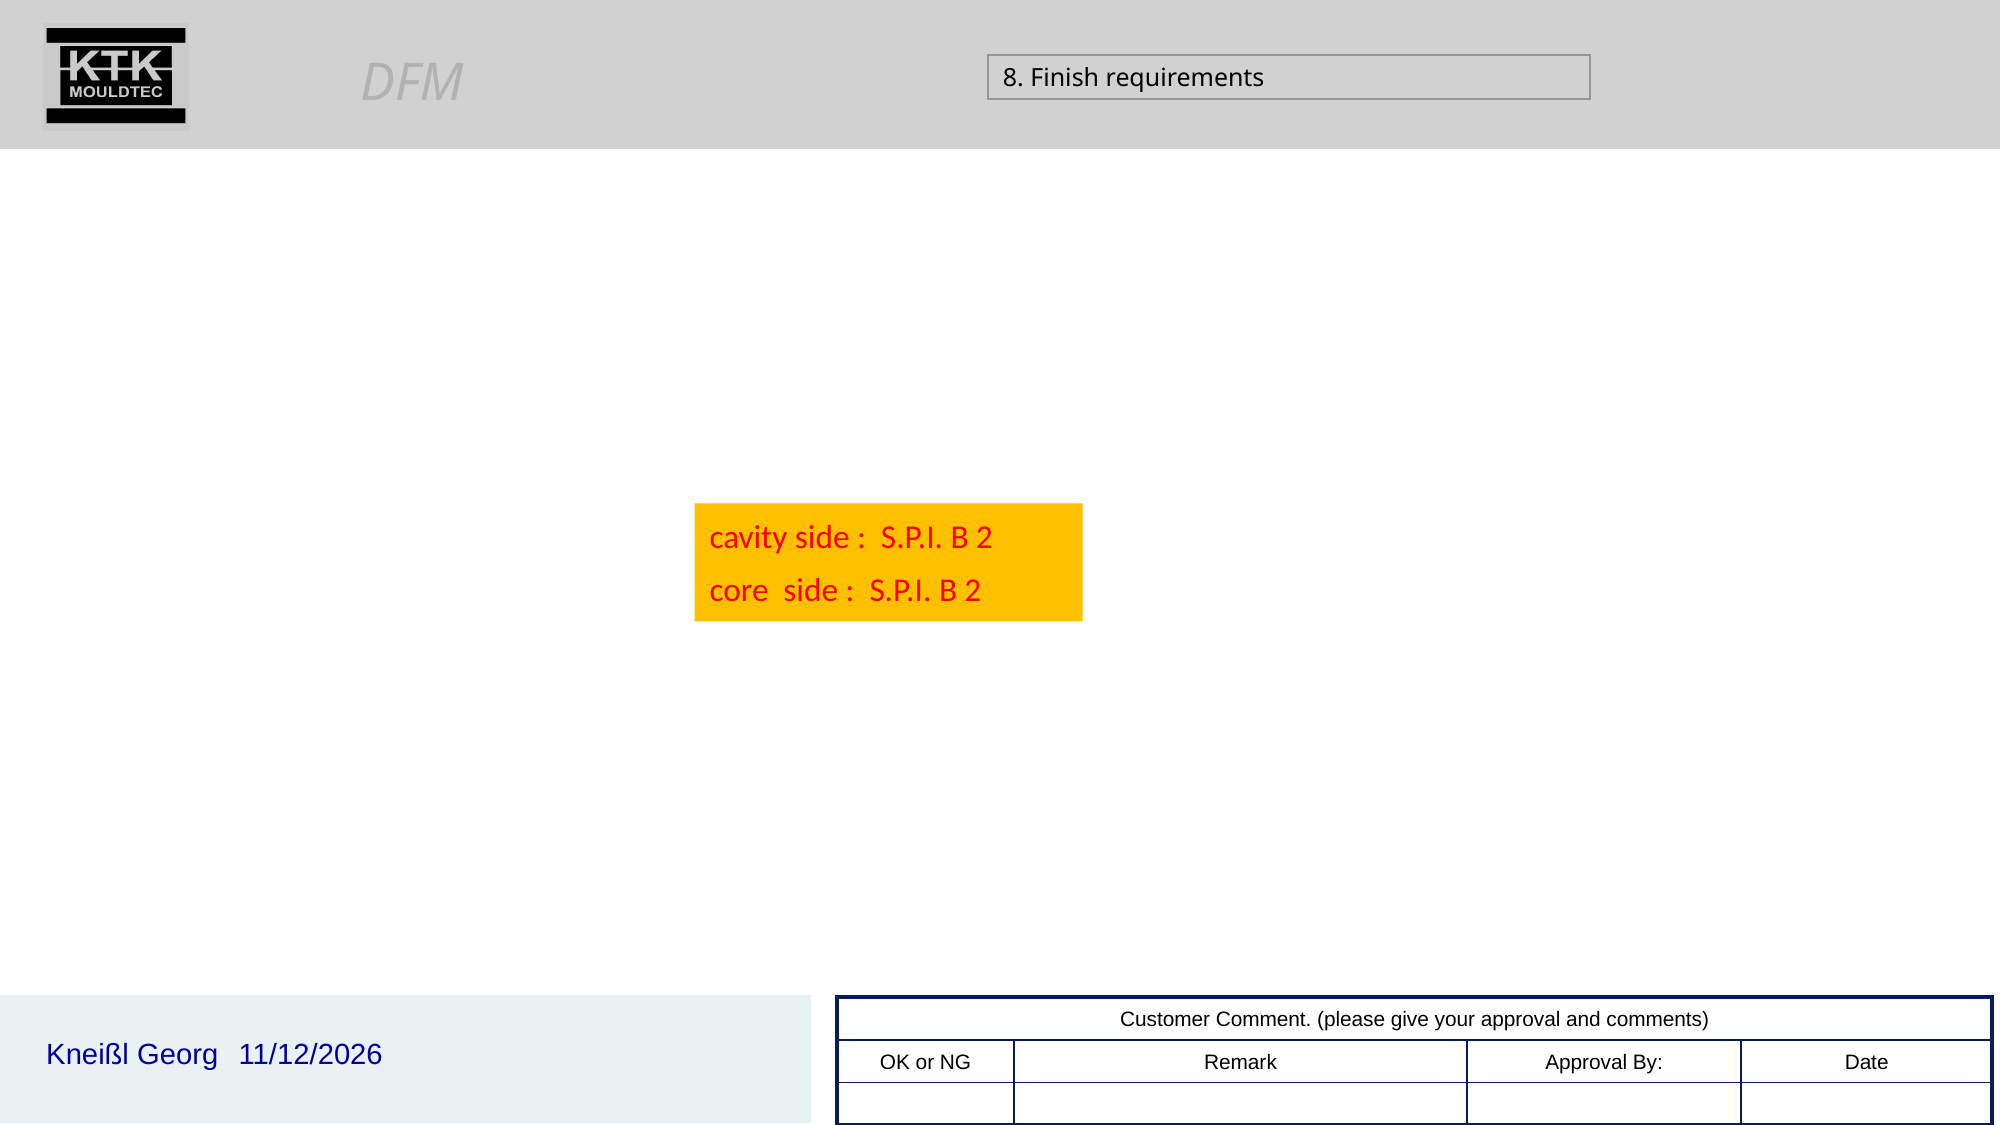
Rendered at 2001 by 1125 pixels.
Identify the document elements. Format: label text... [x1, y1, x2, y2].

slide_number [188, 1027, 433, 1106]
text_box cavity side : S.P.I. B 2 core side : S.P.I. B 2 [694, 503, 1083, 622]
text_box 8. Finish requirements [988, 54, 1591, 100]
